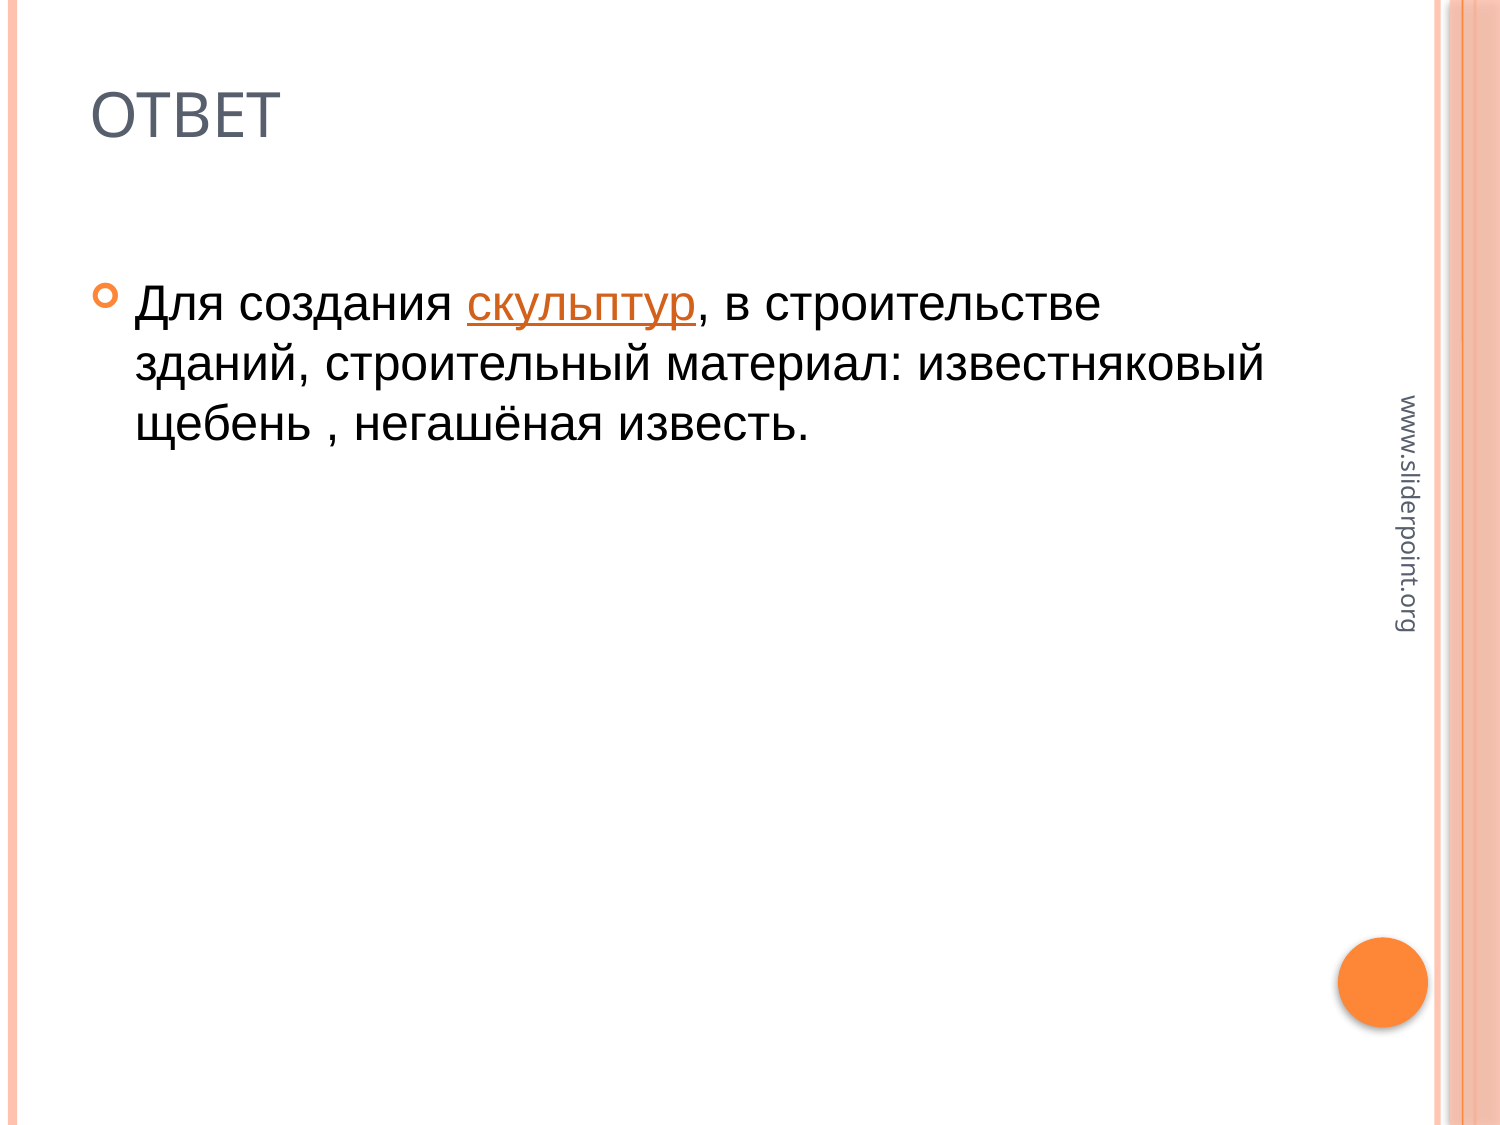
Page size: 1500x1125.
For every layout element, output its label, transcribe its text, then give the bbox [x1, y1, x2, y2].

footer www.sliderpoint.org [1379, 380, 1440, 906]
title ответ [75, 45, 1300, 233]
list Для создания скульптур, в строительстве зданий, строительный материал: известняковый щебень , негашёная известь. [75, 262, 1300, 1062]
